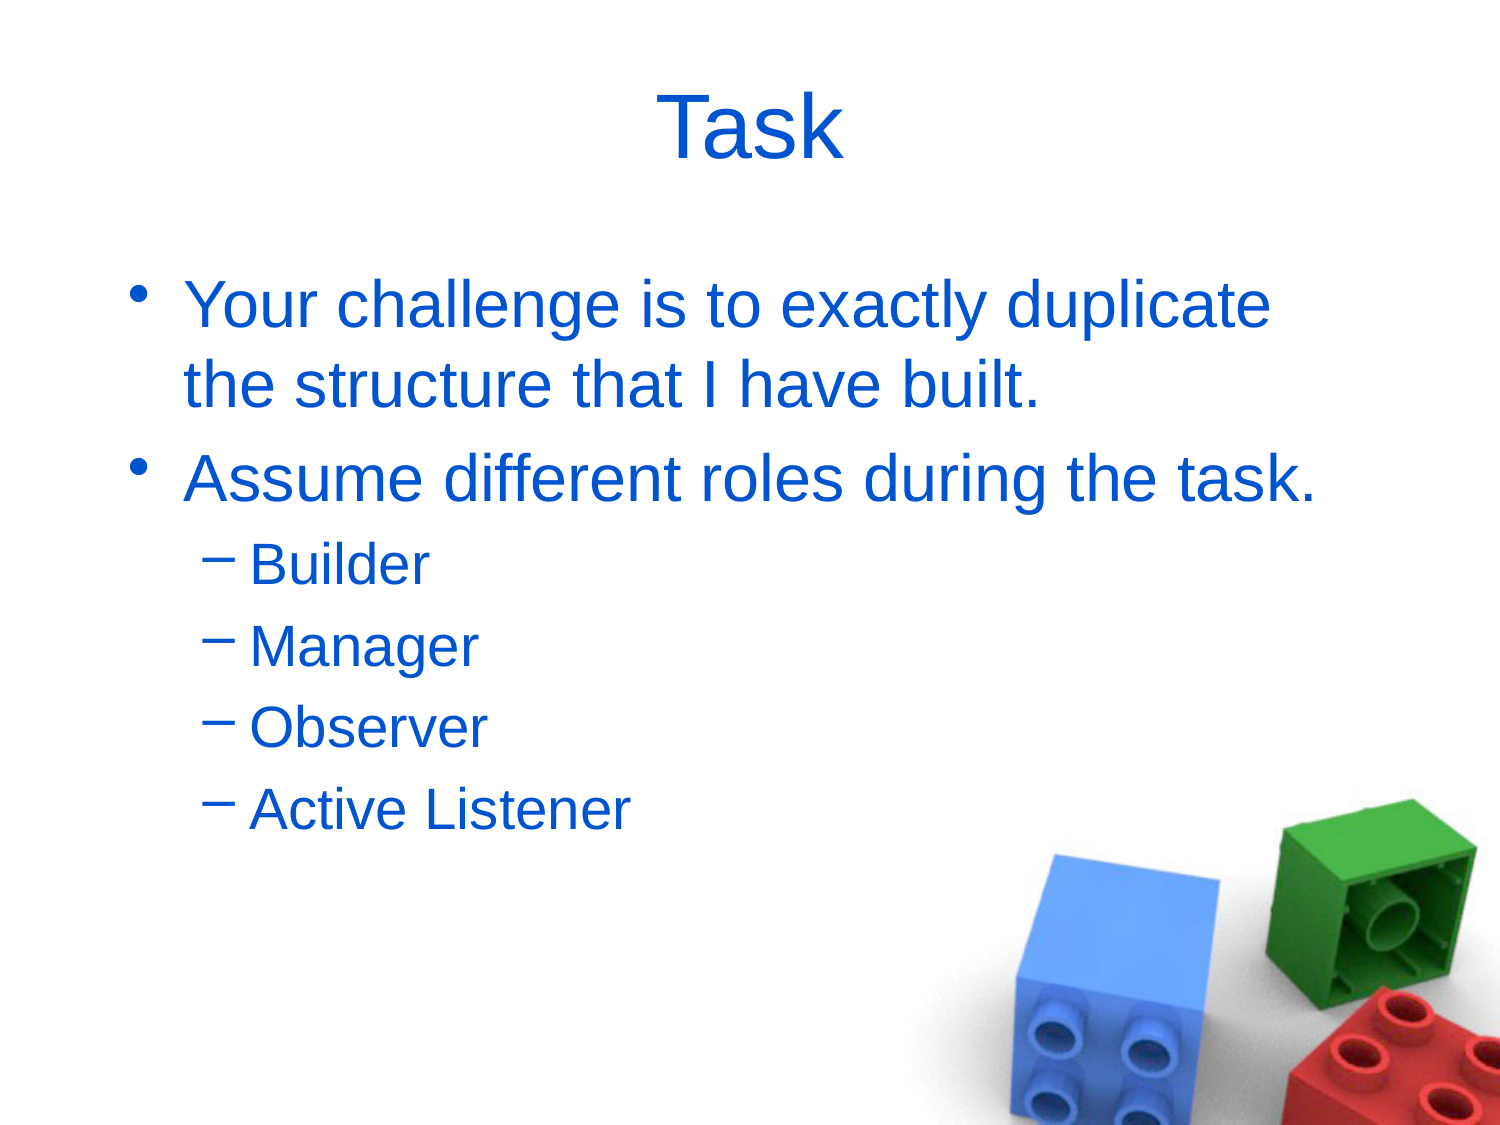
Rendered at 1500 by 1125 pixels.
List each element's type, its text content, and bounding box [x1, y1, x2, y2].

title Task [112, 28, 1388, 217]
picture [249, 187, 1500, 1125]
list Your challenge is to exactly duplicate the structure that I have built. Assume different roles during the task. Builder Manager Observer Active Listener [112, 253, 1388, 994]
